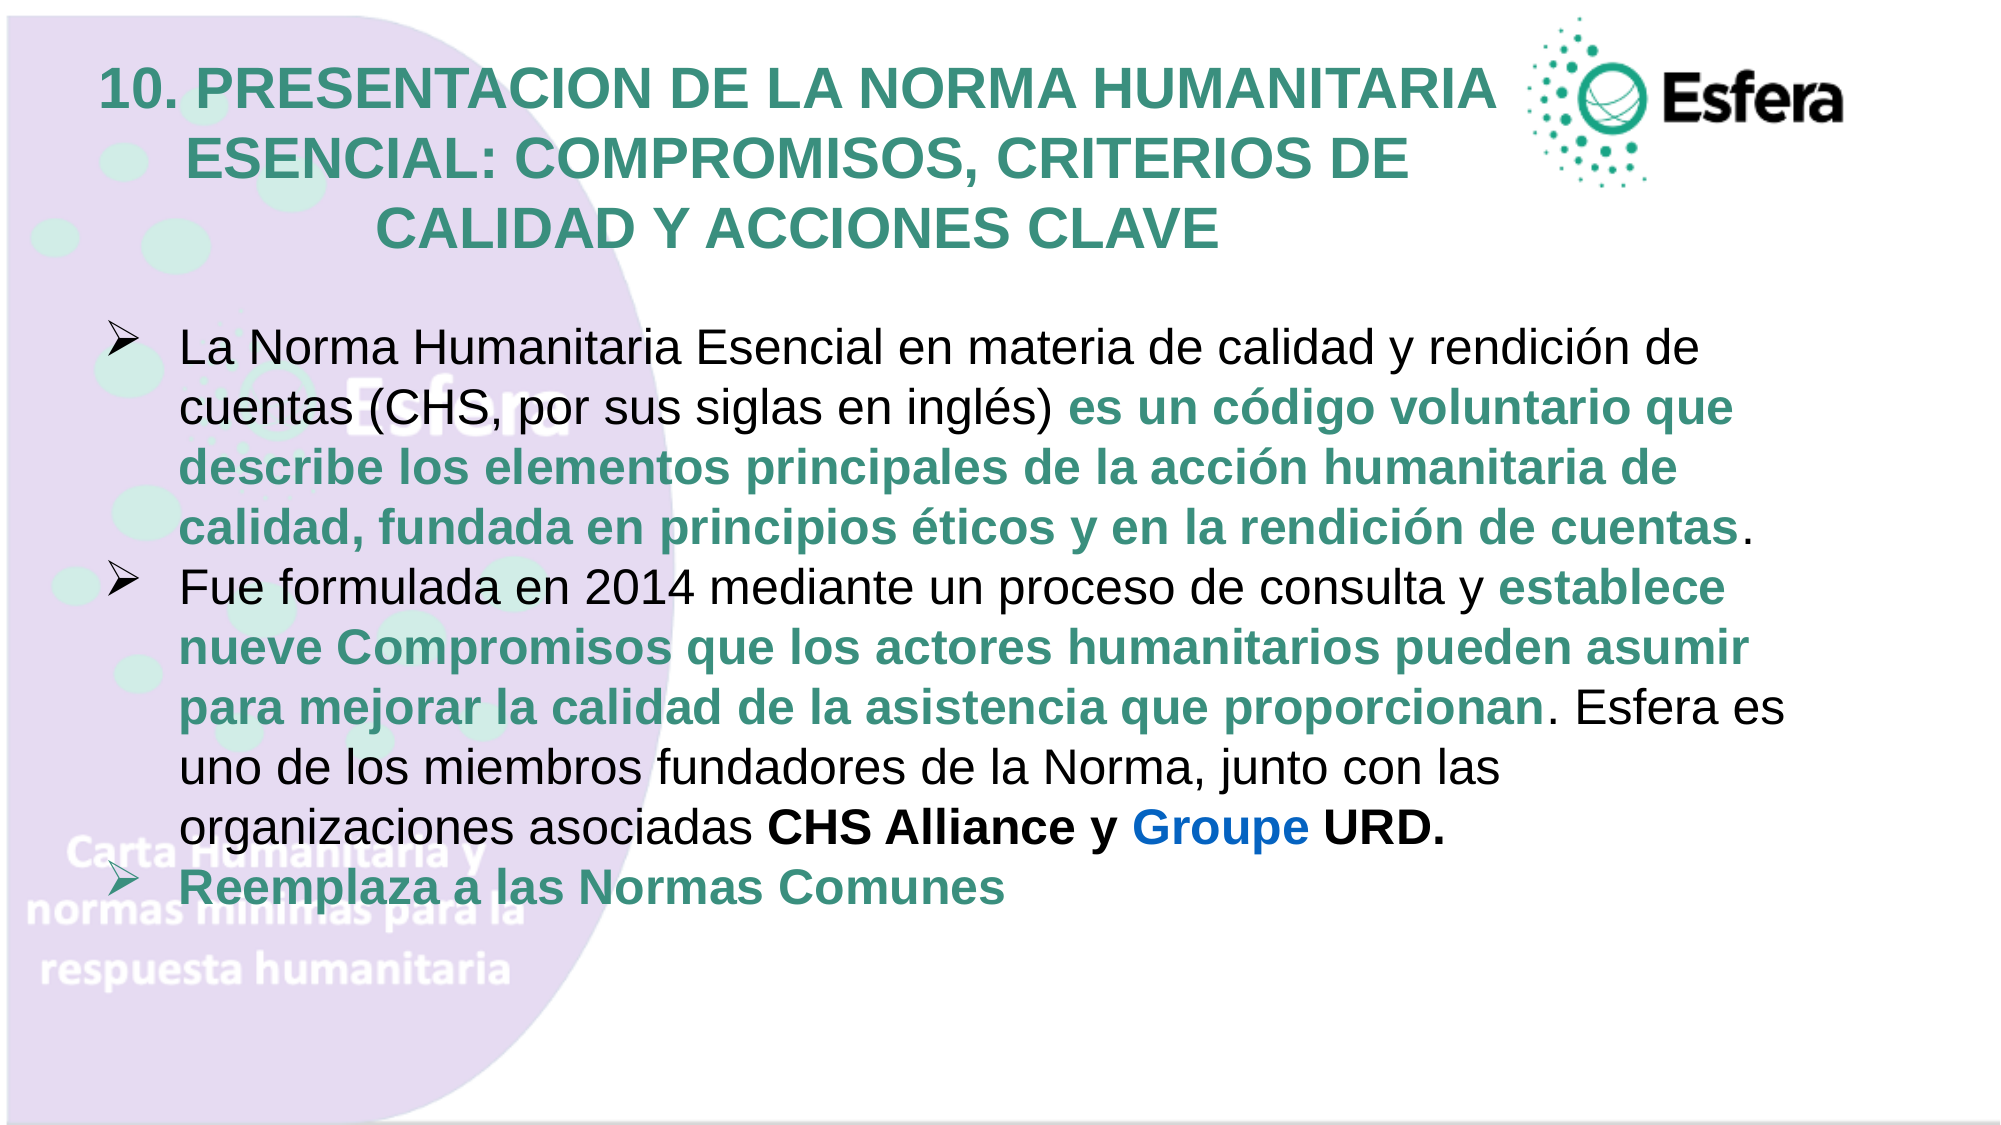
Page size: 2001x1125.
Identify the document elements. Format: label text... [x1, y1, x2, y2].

picture [0, 0, 2001, 1125]
text_box La Norma Humanitaria Esencial en materia de calidad y rendición de cuentas (CHS, por sus siglas en inglés) es un código voluntario que describe los elementos principales de la acción humanitaria de calidad, fundada en principios éticos y en la rendición de cuentas. Fue formulada en 2014 mediante un proceso de consulta y establece nueve Compromisos que los actores humanitarios pueden asumir para mejorar la calidad de la asistencia que proporcionan. Esfera es uno de los miembros fundadores de la Norma, junto con las organizaciones asociadas CHS Alliance y Groupe URD. Reemplaza a las Normas Comunes [92, 445, 1860, 844]
text_box 10. PRESENTACION DE LA NORMA HUMANITARIA ESENCIAL: COMPROMISOS, CRITERIOS DE CALIDAD Y ACCIONES CLAVE [57, 42, 1538, 268]
